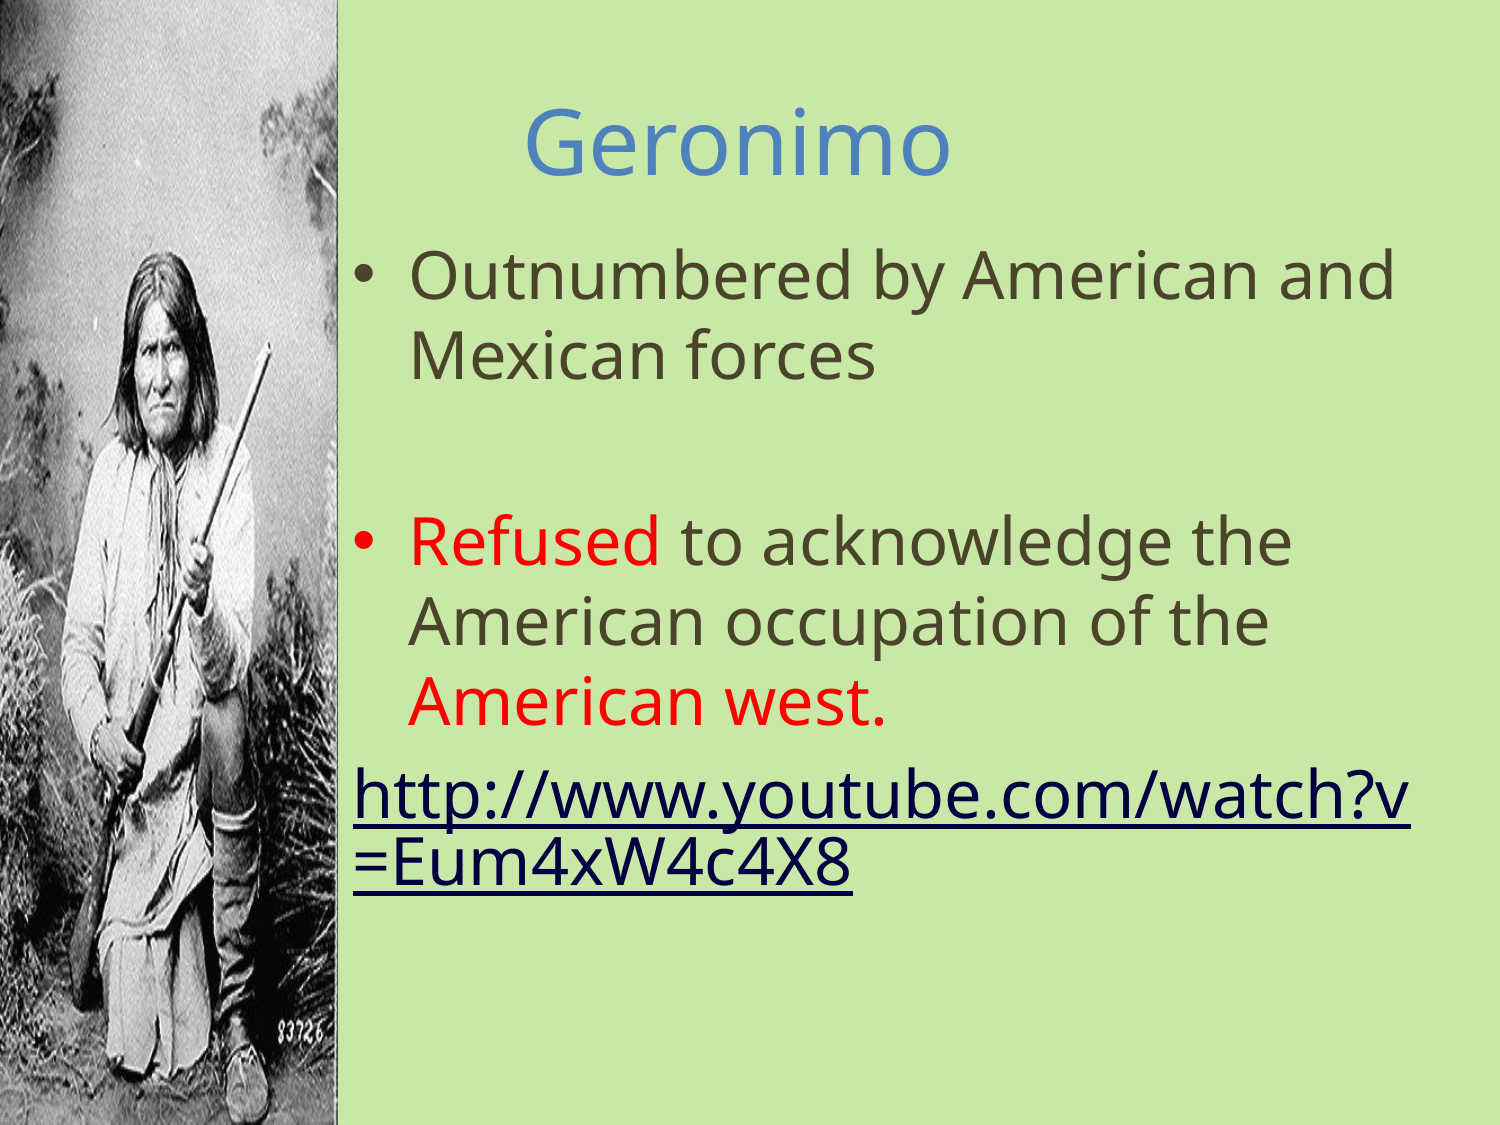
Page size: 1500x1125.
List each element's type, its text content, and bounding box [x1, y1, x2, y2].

title Geronimo [341, 45, 1425, 224]
list Outnumbered by American and Mexican forces Refused to acknowledge the American occupation of the American west. http://www.youtube.com/watch?v=Eum4xW4c4X8 [341, 224, 1450, 1075]
picture [0, 0, 338, 1125]
